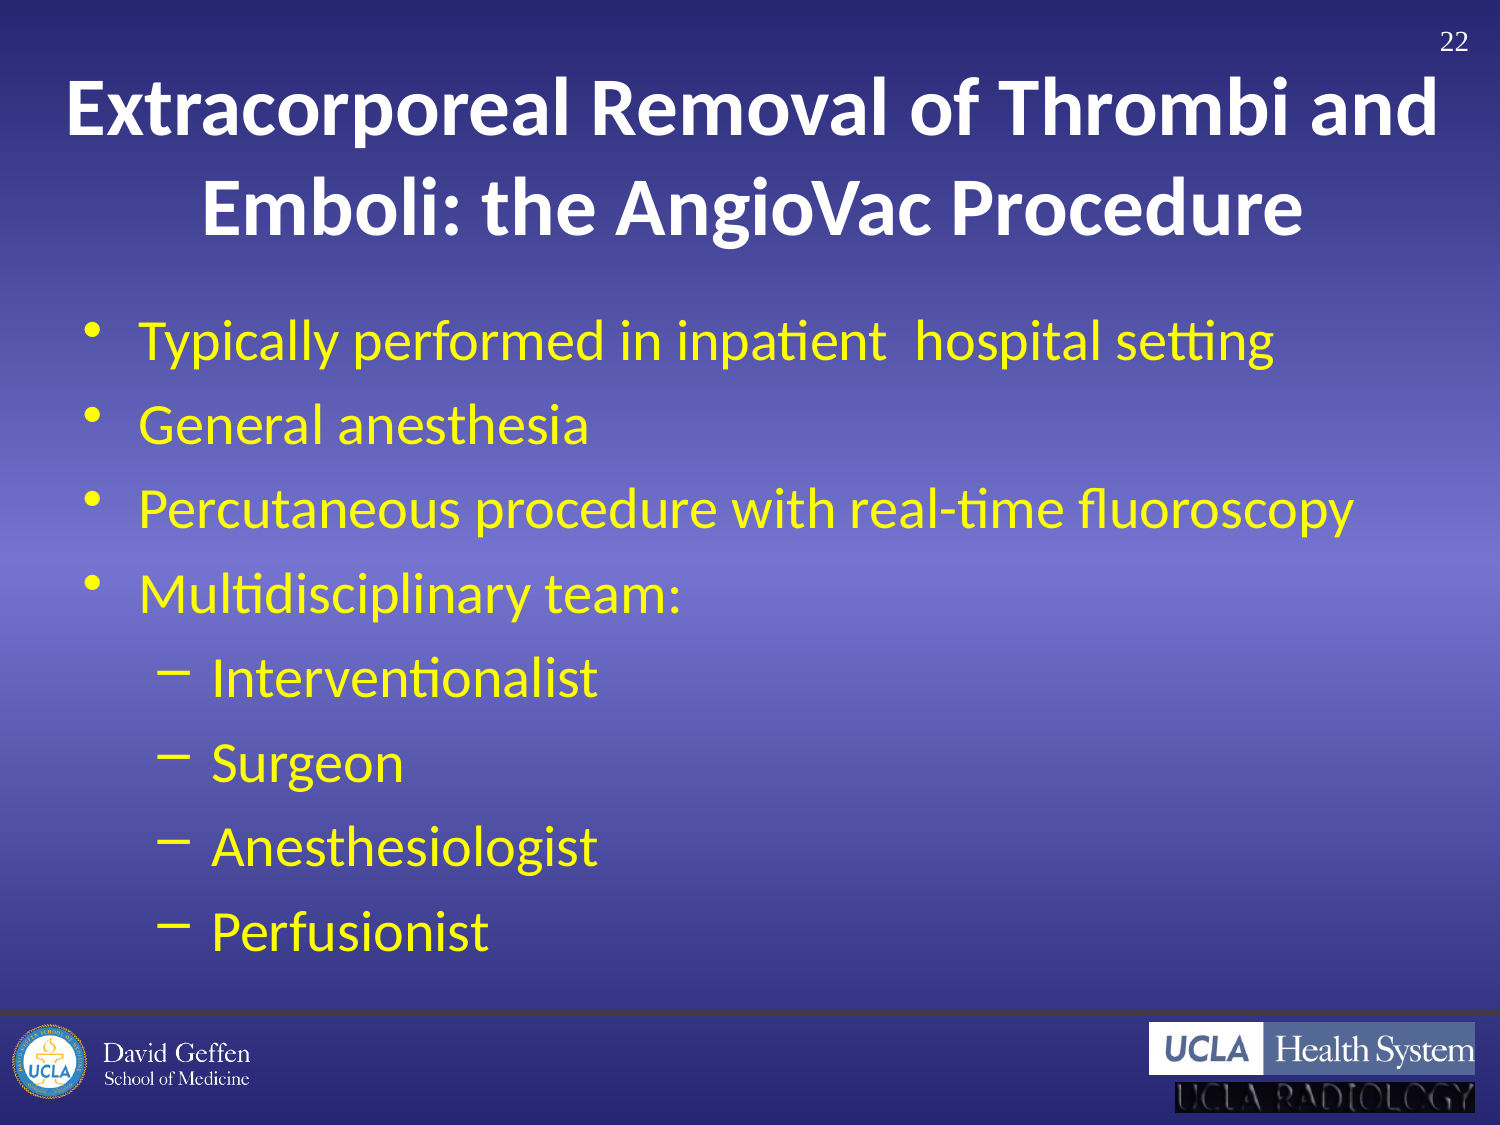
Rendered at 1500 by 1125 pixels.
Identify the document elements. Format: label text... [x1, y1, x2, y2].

picture [1175, 1082, 1475, 1113]
picture [12, 1024, 88, 1099]
title Extracorporeal Removal of Thrombi and Emboli: the AngioVac Procedure [31, 44, 1476, 263]
picture [99, 1045, 250, 1095]
list Typically performed in inpatient hospital setting General anesthesia Percutaneous procedure with real-time fluoroscopy Multidisciplinary team: Interventionalist Surgeon Anesthesiologist Perfusionist [74, 293, 1426, 1045]
slide_number 22 [1425, 15, 1500, 75]
picture [1149, 1022, 1475, 1075]
